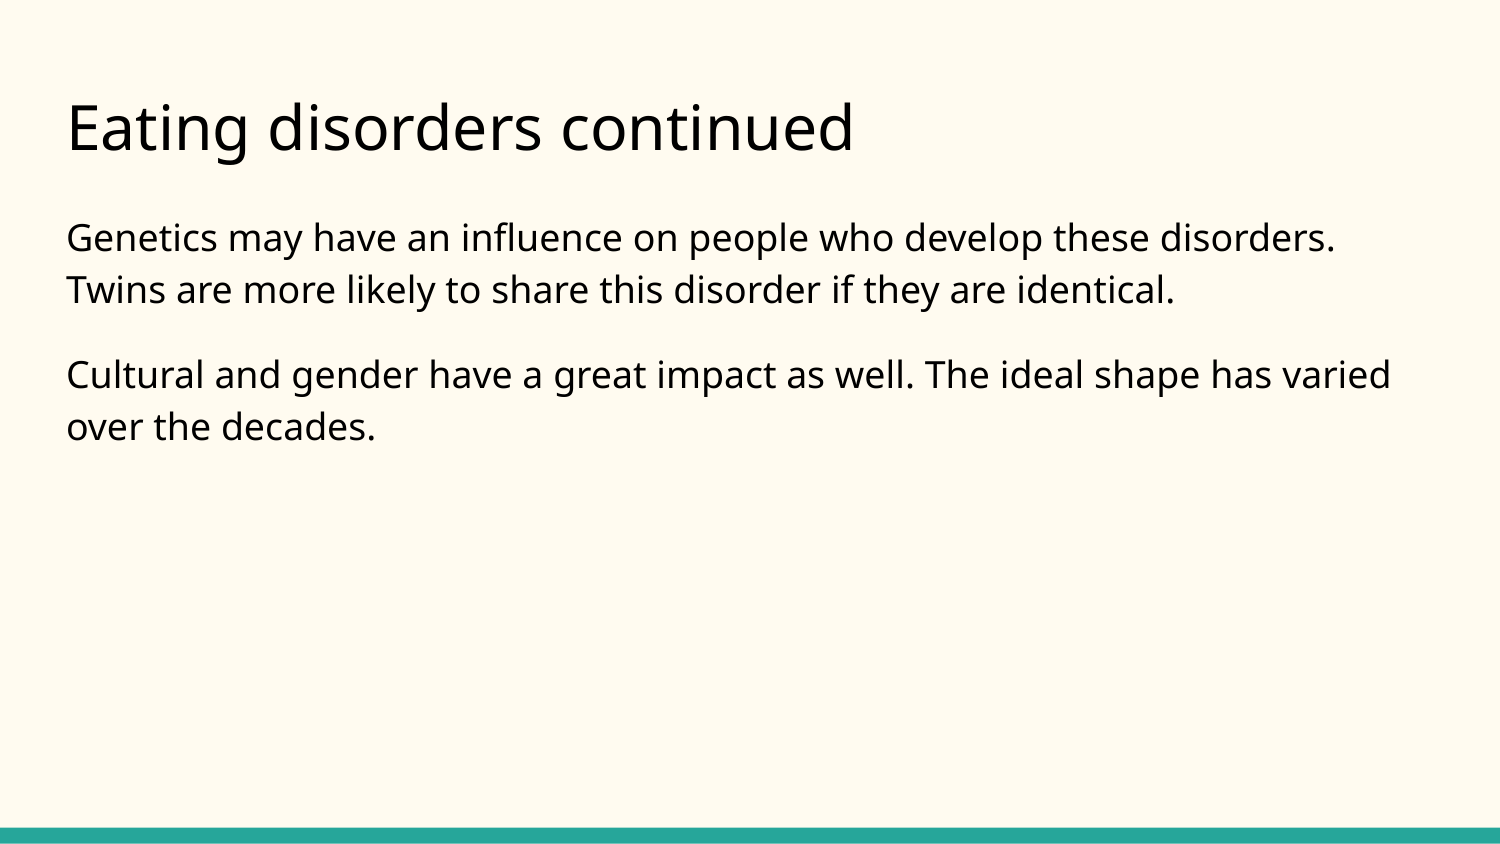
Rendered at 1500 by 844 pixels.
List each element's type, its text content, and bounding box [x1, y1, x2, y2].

title Eating disorders continued [51, 72, 1449, 174]
list Genetics may have an influence on people who develop these disorders. Twins are more likely to share this disorder if they are identical. Cultural and gender have a great impact as well. The ideal shape has varied over the decades. [51, 192, 1449, 750]
